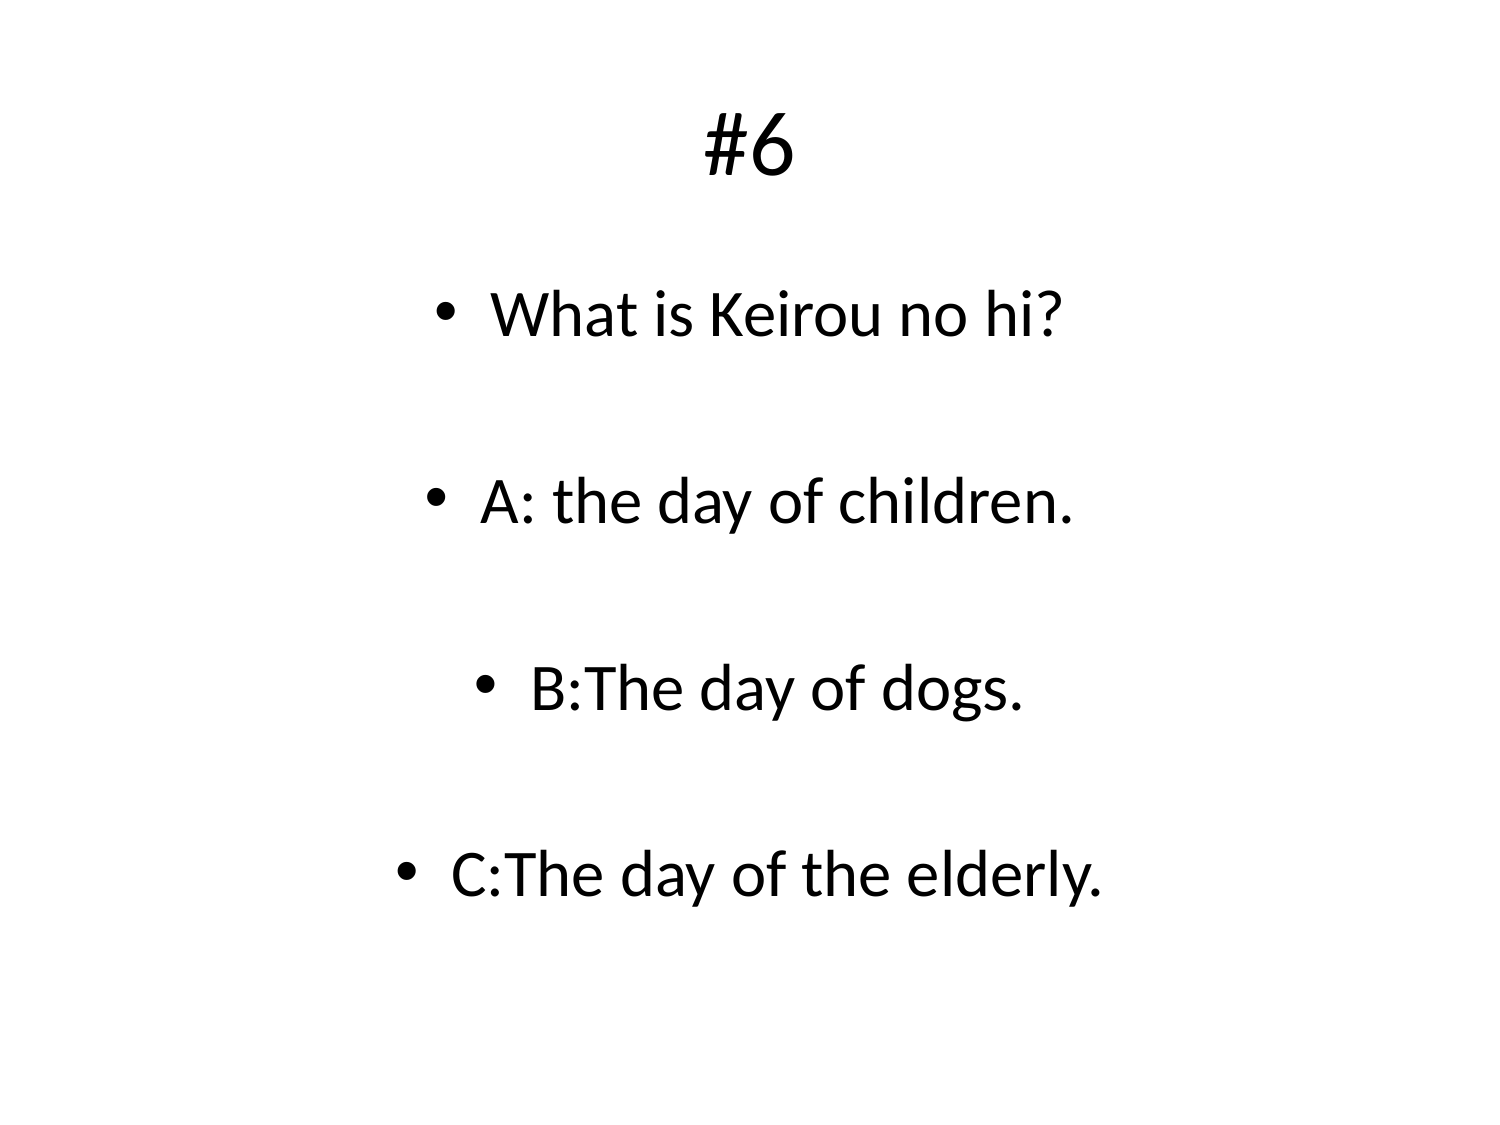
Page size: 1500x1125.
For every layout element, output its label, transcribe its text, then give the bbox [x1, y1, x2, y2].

title #6 [75, 45, 1425, 233]
list What is Keirou no hi? A: the day of children. B:The day of dogs. C:The day of the elderly. [75, 262, 1425, 1005]
